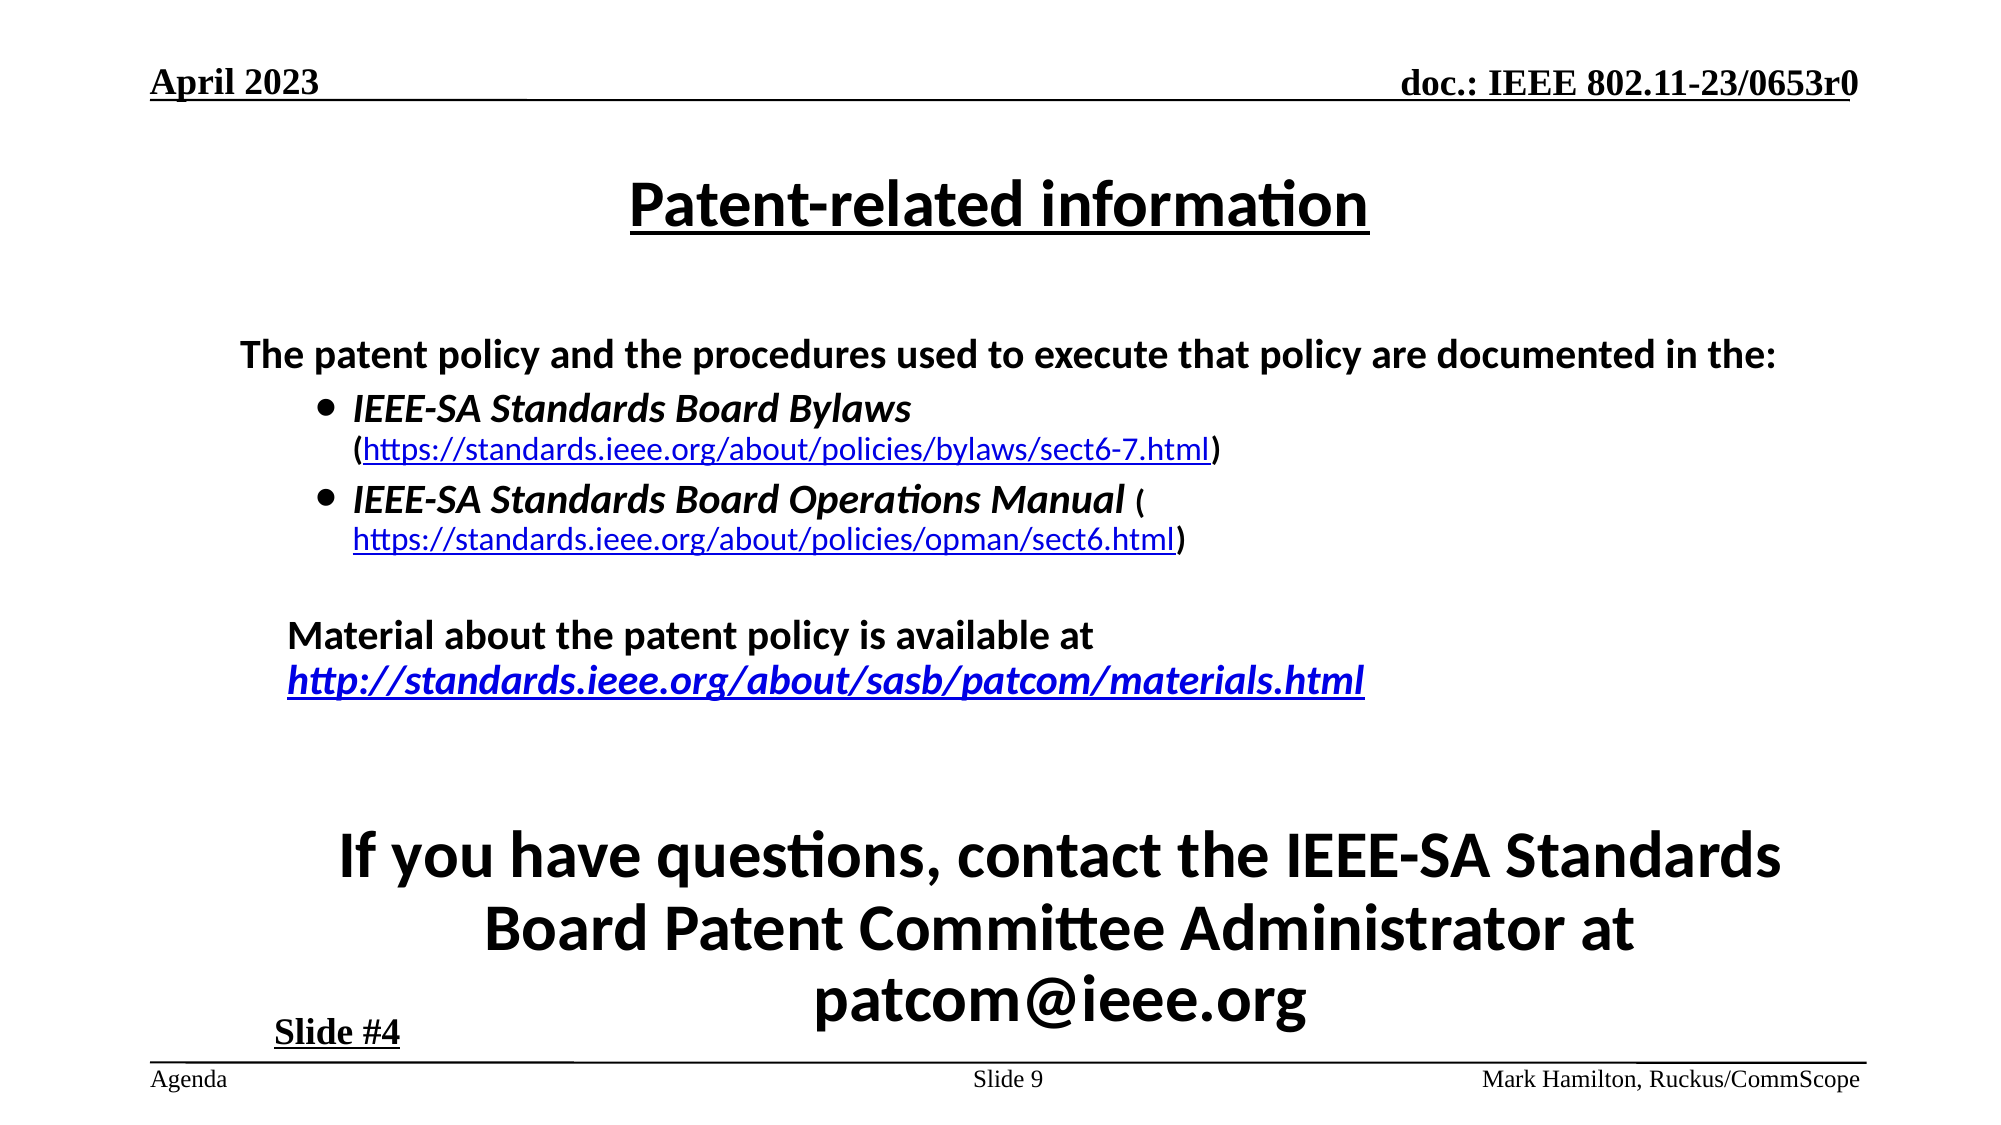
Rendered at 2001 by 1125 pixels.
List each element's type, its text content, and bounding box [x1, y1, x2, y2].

text_box [337, 99, 1688, 225]
slide_number Slide 9 [950, 1061, 1067, 1123]
text_box Slide #4 [259, 999, 416, 1060]
title Patent-related information [149, 112, 1850, 288]
list The patent policy and the procedures used to execute that policy are documented in the: IEEE-SA Standards Board Bylaws (https://standards.ieee.org/about/policies/bylaws/sect6-7.html) IEEE-SA Standards Board Operations Manual (https://standards.ieee.org/about/policies/opman/sect6.html) Material about the patent policy is available at http://standards.ieee.org/about/sasb/patcom/materials.html If you have questions, contact the IEEE-SA Standards Board Patent Committee Administrator at patcom@ieee.org [149, 324, 1850, 1000]
